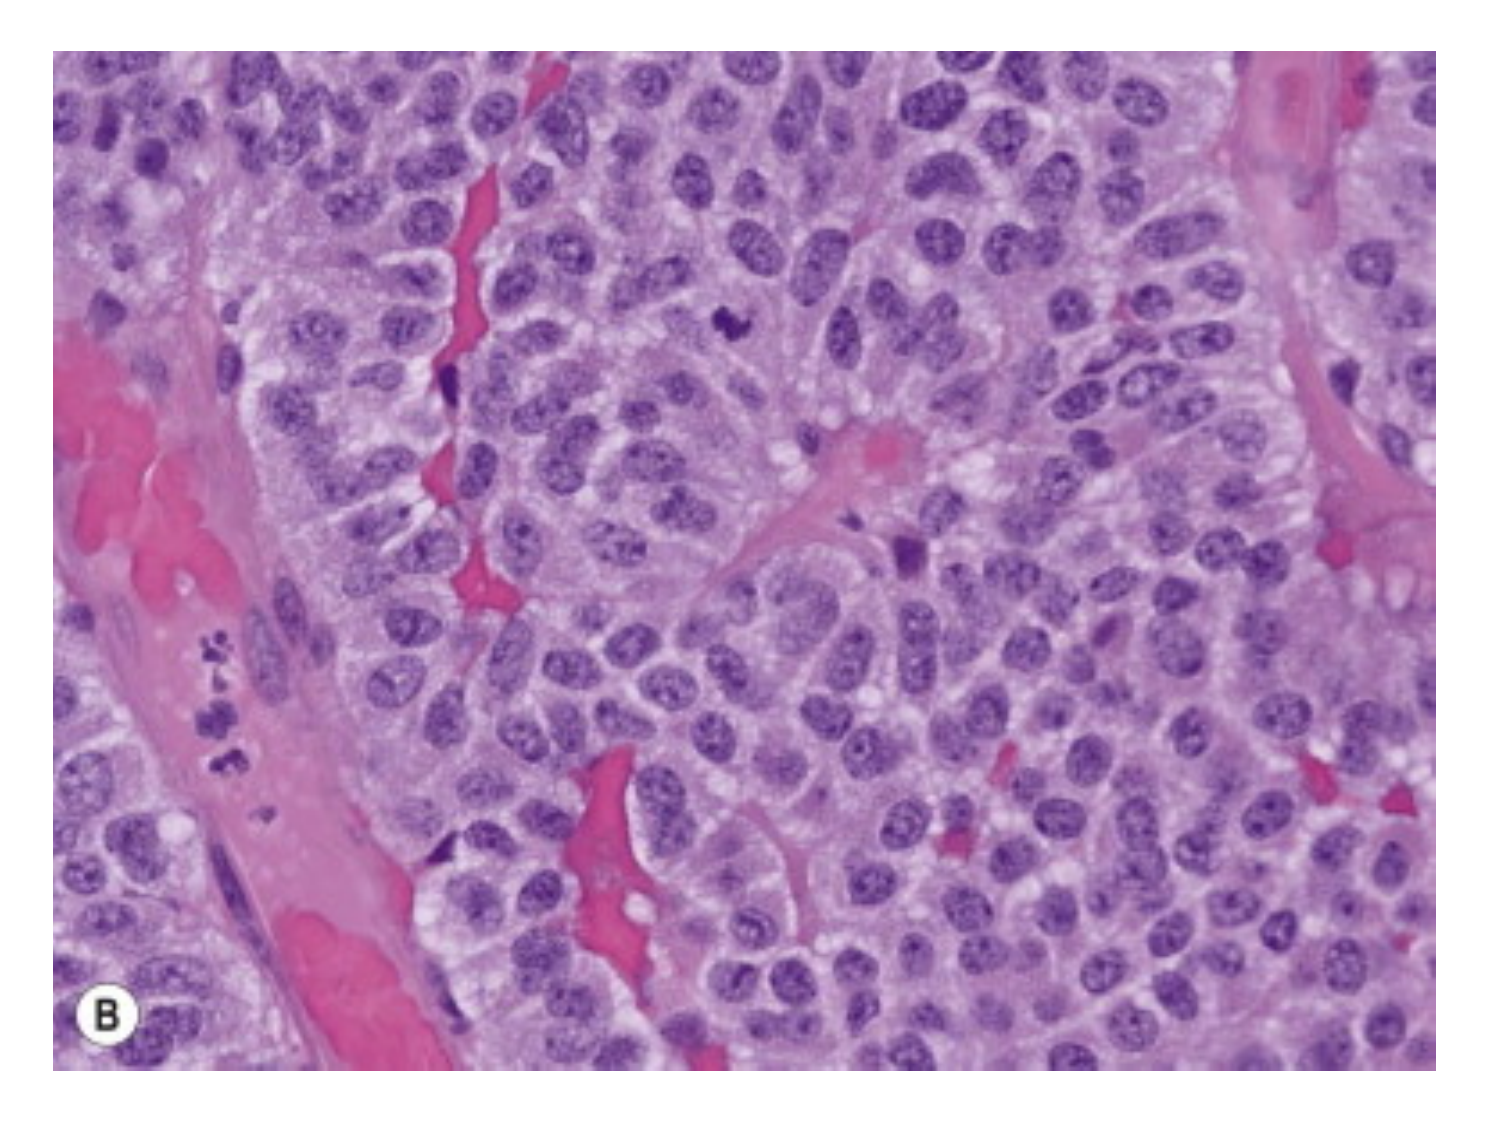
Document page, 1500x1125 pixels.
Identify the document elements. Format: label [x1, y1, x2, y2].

picture [52, 51, 1436, 1071]
